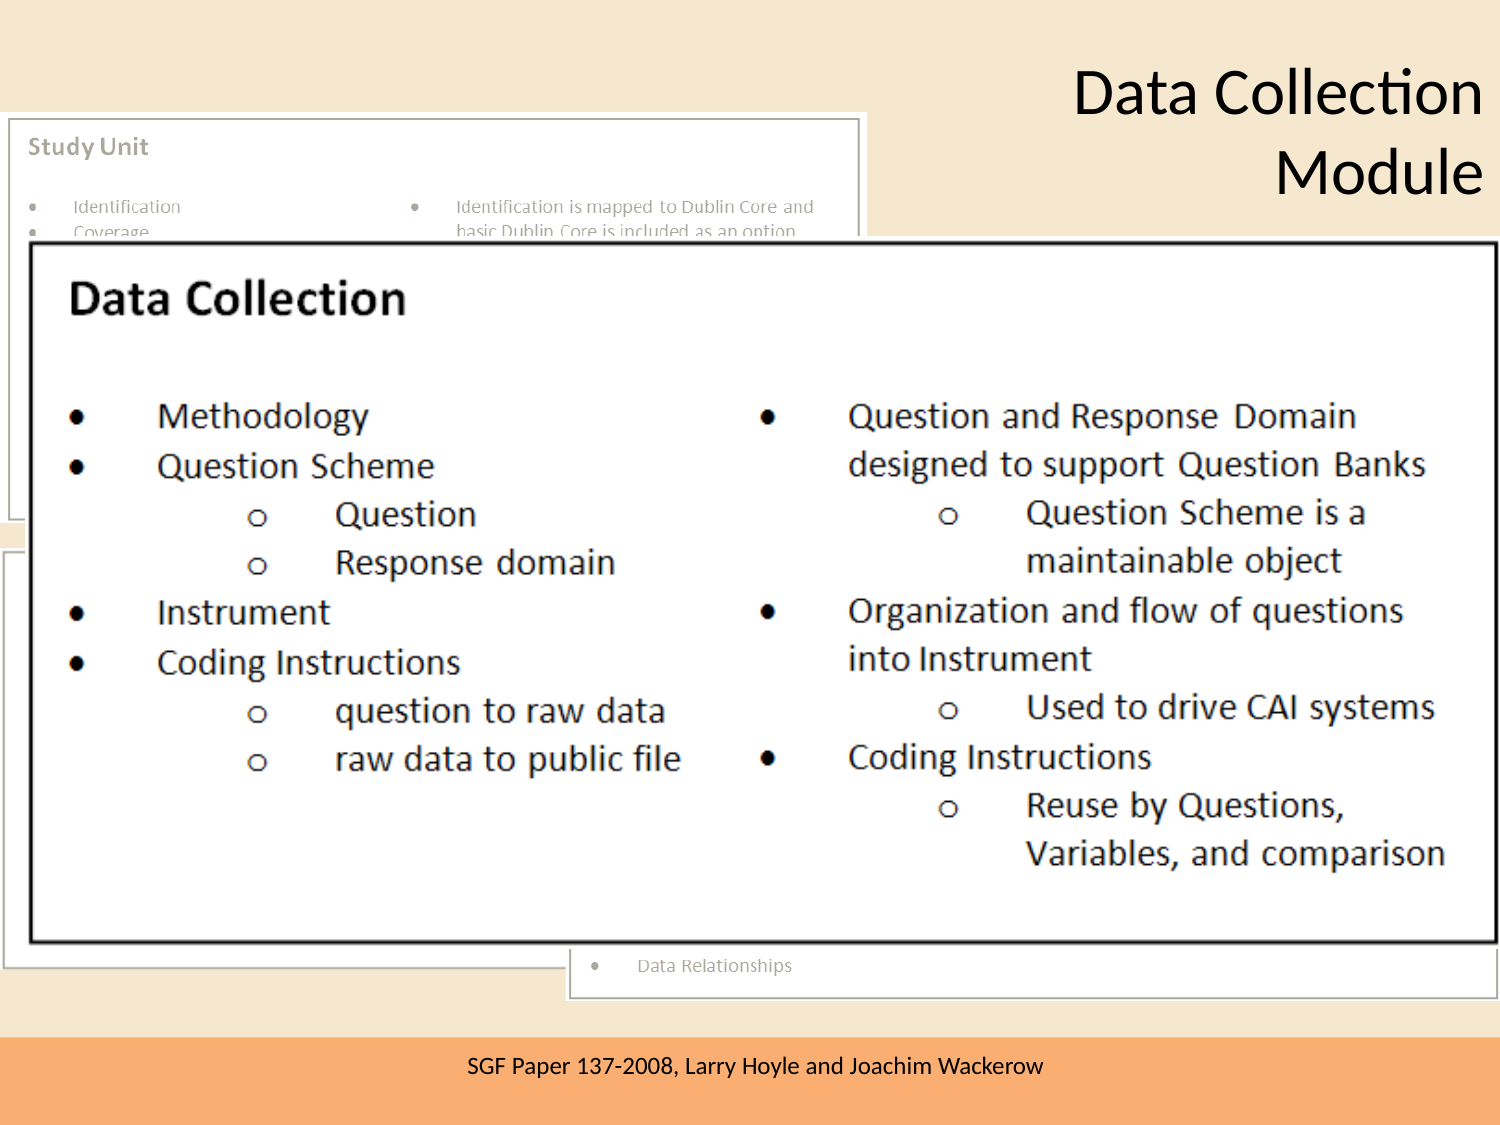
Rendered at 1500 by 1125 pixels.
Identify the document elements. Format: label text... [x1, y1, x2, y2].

picture [0, 111, 1500, 1001]
title Data Collection Module [839, 0, 1500, 235]
footer SGF Paper 137-2008, Larry Hoyle and Joachim Wackerow [399, 1042, 1113, 1103]
